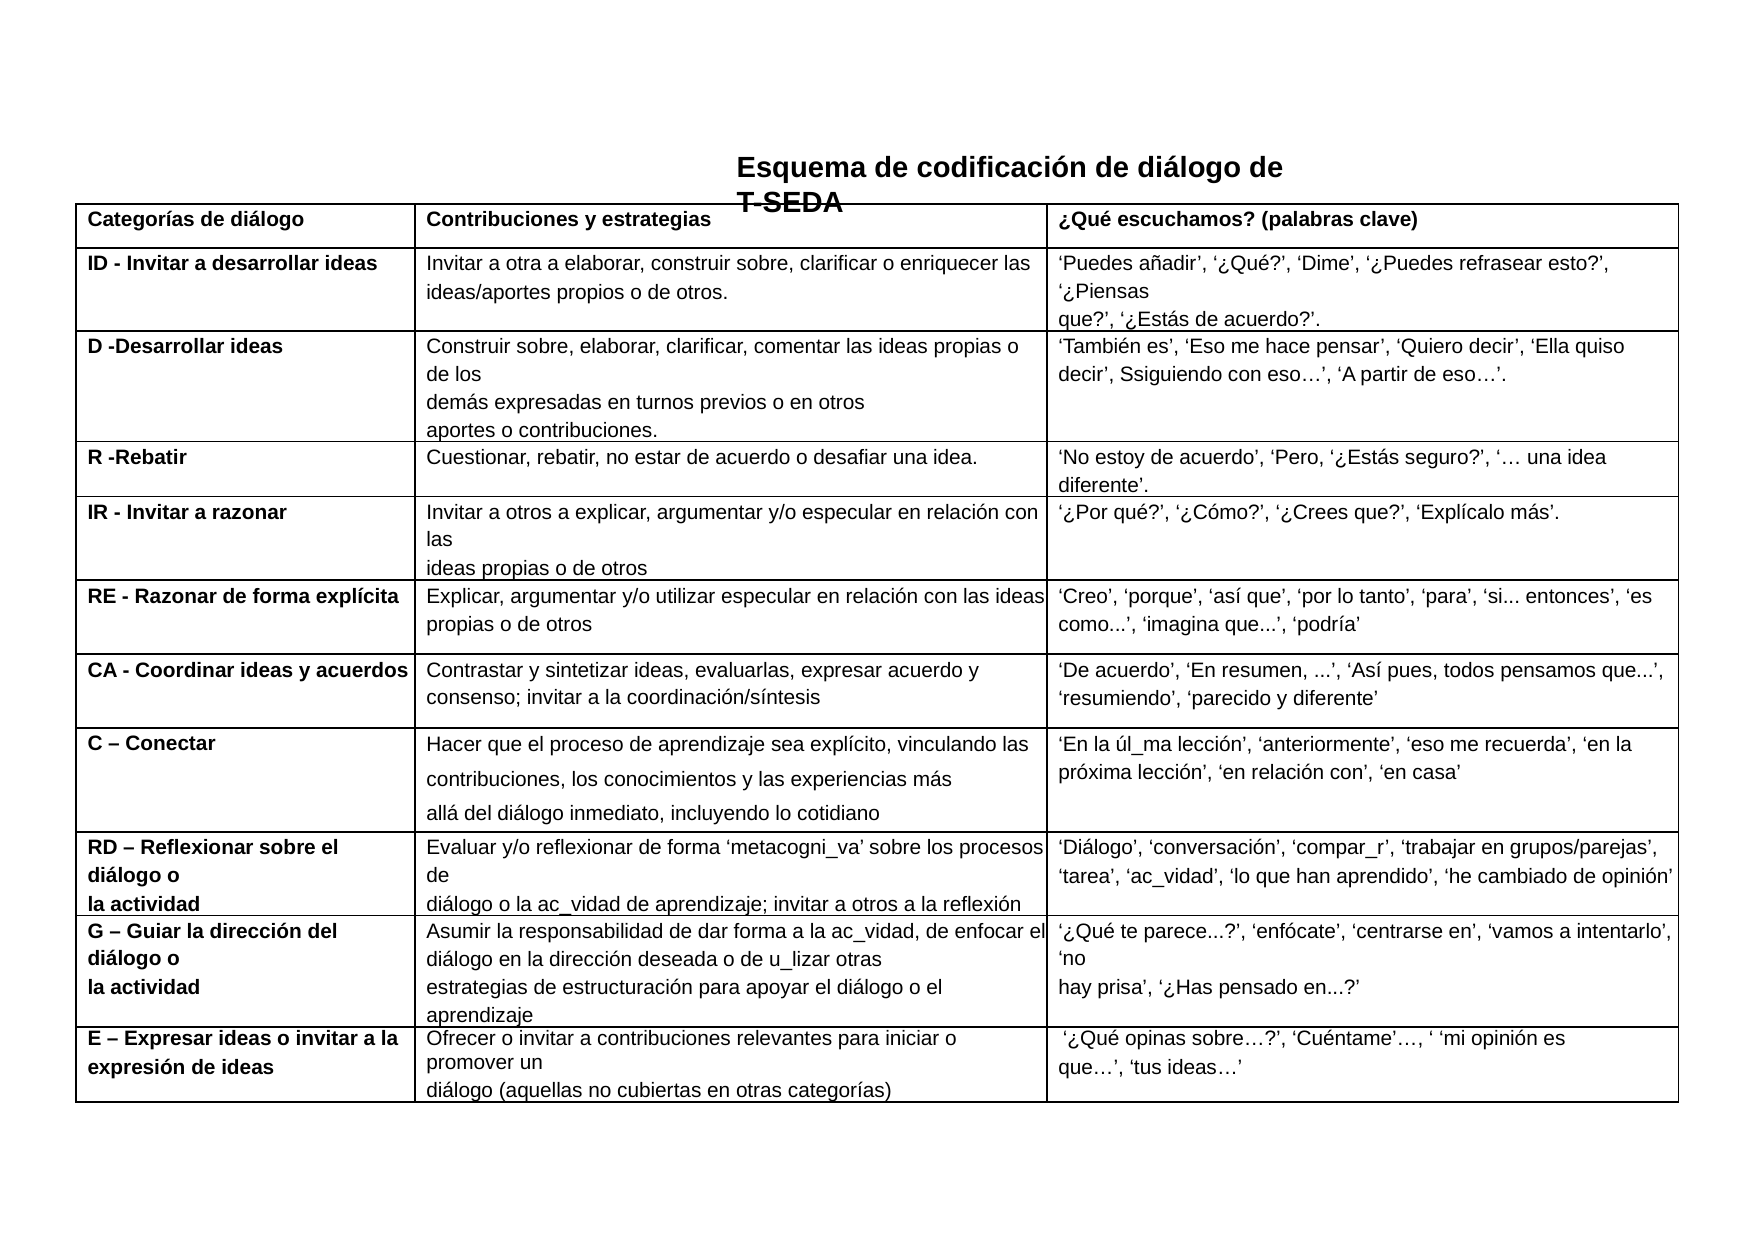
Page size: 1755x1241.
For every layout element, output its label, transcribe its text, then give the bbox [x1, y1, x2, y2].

table_cell Explicar, argumentar y/o utilizar especular en relación con las ideas propias o de otros [416, 581, 1046, 653]
table_cell Asumir la responsabilidad de dar forma a la ac_vidad, de enfocar el diálogo en la dirección deseada o de u_lizar otras estrategias de estructuración para apoyar el diálogo o el aprendizaje [416, 916, 1046, 1026]
table_cell IR - Invitar a razonar [77, 497, 414, 579]
table_cell ‘Creo’, ‘porque’, ‘así que’, ‘por lo tanto’, ‘para’, ‘si... entonces’, ‘es como...’, ‘imagina que...’, ‘podría’ [1048, 581, 1678, 653]
table_cell ‘También es’, ‘Eso me hace pensar’, ‘Quiero decir’, ‘Ella quiso decir’, Ssiguiendo con eso…’, ‘A partir de eso…’. [1048, 332, 1678, 441]
table_cell C – Conectar [77, 729, 414, 831]
table_cell Contrastar y sintetizar ideas, evaluarlas, expresar acuerdo y consenso; invitar a la coordinación/síntesis [416, 655, 1046, 727]
table_cell CA - Coordinar ideas y acuerdos [77, 655, 414, 727]
table_cell G – Guiar la dirección del diálogo o la actividad [77, 916, 414, 1026]
table_cell Ofrecer o invitar a contribuciones relevantes para iniciar o promover un diálogo (aquellas no cubiertas en otras categorías) [416, 1028, 1046, 1101]
table_header Categorías de diálogo [77, 205, 414, 247]
table_cell E – Expresar ideas o invitar a la expresión de ideas [77, 1028, 414, 1101]
table_cell ‘Diálogo’, ‘conversación’, ‘compar_r’, ‘trabajar en grupos/parejas’, ‘tarea’, ‘ac_vidad’, ‘lo que han aprendido’, ‘he cambiado de opinión’ [1048, 833, 1678, 915]
table_cell ‘¿Qué te parece...?’, ‘enfócate’, ‘centrarse en’, ‘vamos a intentarlo’, ‘no hay prisa’, ‘¿Has pensado en...?’ [1048, 916, 1678, 1026]
table_cell ‘¿Por qué?’, ‘¿Cómo?’, ‘¿Crees que?’, ‘Explícalo más’. [1048, 497, 1678, 579]
table_cell Cuestionar, rebatir, no estar de acuerdo o desafiar una idea. [416, 442, 1046, 496]
table_cell D -Desarrollar ideas [77, 332, 414, 441]
table_cell Evaluar y/o reﬂexionar de forma ‘metacogni_va’ sobre los procesos de diálogo o la ac_vidad de aprendizaje; invitar a otros a la reﬂexión [416, 833, 1046, 915]
table_header Contribuciones y estrategias [416, 205, 1046, 247]
table_cell ‘¿Qué opinas sobre…?’, ‘Cuéntame’…, ‘ ‘mi opinión es que…’, ‘tus ideas…’ [1048, 1028, 1678, 1101]
table_cell ‘Puedes añadir’, ‘¿Qué?’, ‘Dime’, ‘¿Puedes refrasear esto?’, ‘¿Piensas que?’, ‘¿Estás de acuerdo?’. [1048, 249, 1678, 330]
table_cell R -Rebatir [77, 442, 414, 496]
table_cell Invitar a otra a elaborar, construir sobre, clariﬁcar o enriquecer las ideas/aportes propios o de otros. [416, 249, 1046, 330]
table_cell RD – Reﬂexionar sobre el diálogo o la actividad [77, 833, 414, 915]
table_cell ‘No estoy de acuerdo’, ‘Pero, ‘¿Estás seguro?’, ‘… una idea diferente’. [1048, 442, 1678, 496]
table_cell ‘De acuerdo’, ‘En resumen, ...’, ‘Así pues, todos pensamos que...’, ‘resumiendo’, ‘parecido y diferente’ [1048, 655, 1678, 727]
table_cell Hacer que el proceso de aprendizaje sea explícito, vinculando las contribuciones, los conocimientos y las experiencias más allá del diálogo inmediato, incluyendo lo cotidiano [416, 729, 1046, 831]
table_cell Construir sobre, elaborar, clariﬁcar, comentar las ideas propias o de los demás expresadas en turnos previos o en otros aportes o contribuciones. [416, 332, 1046, 441]
table_header ¿Qué escuchamos? (palabras clave) [1048, 205, 1678, 247]
table_cell ‘En la úl_ma lección’, ‘anteriormente’, ‘eso me recuerda’, ‘en la próxima lección’, ‘en relación con’, ‘en casa’ [1048, 729, 1678, 831]
table_cell Invitar a otros a explicar, argumentar y/o especular en relación con las ideas propias o de otros [416, 497, 1046, 579]
table_cell RE - Razonar de forma explícita [77, 581, 414, 653]
text_box Esquema de codificación de diálogo de T-SEDA [734, 146, 1298, 219]
table_cell ID - Invitar a desarrollar ideas [77, 249, 414, 330]
